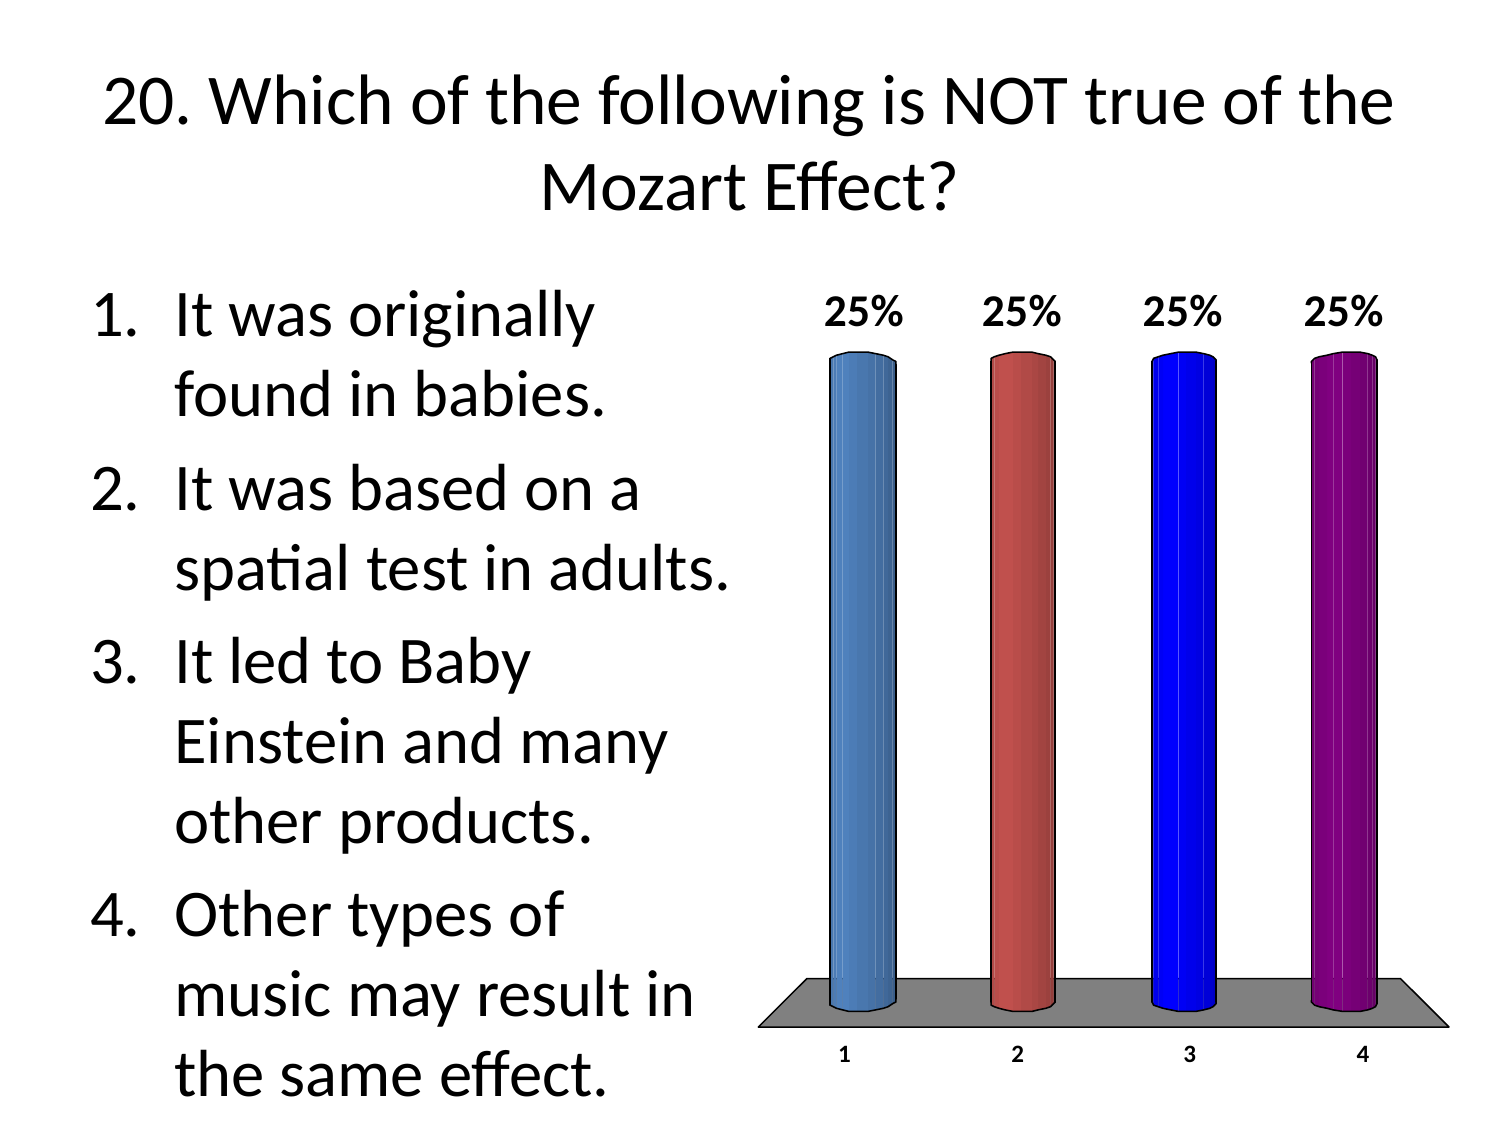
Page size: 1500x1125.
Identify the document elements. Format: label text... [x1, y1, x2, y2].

title 20. Which of the following is NOT true of the Mozart Effect? [75, 45, 1425, 233]
list It was originally found in babies. It was based on a spatial test in adults. It led to Baby Einstein and many other products. Other types of music may result in the same effect. [75, 262, 750, 1005]
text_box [739, 270, 1490, 1115]
